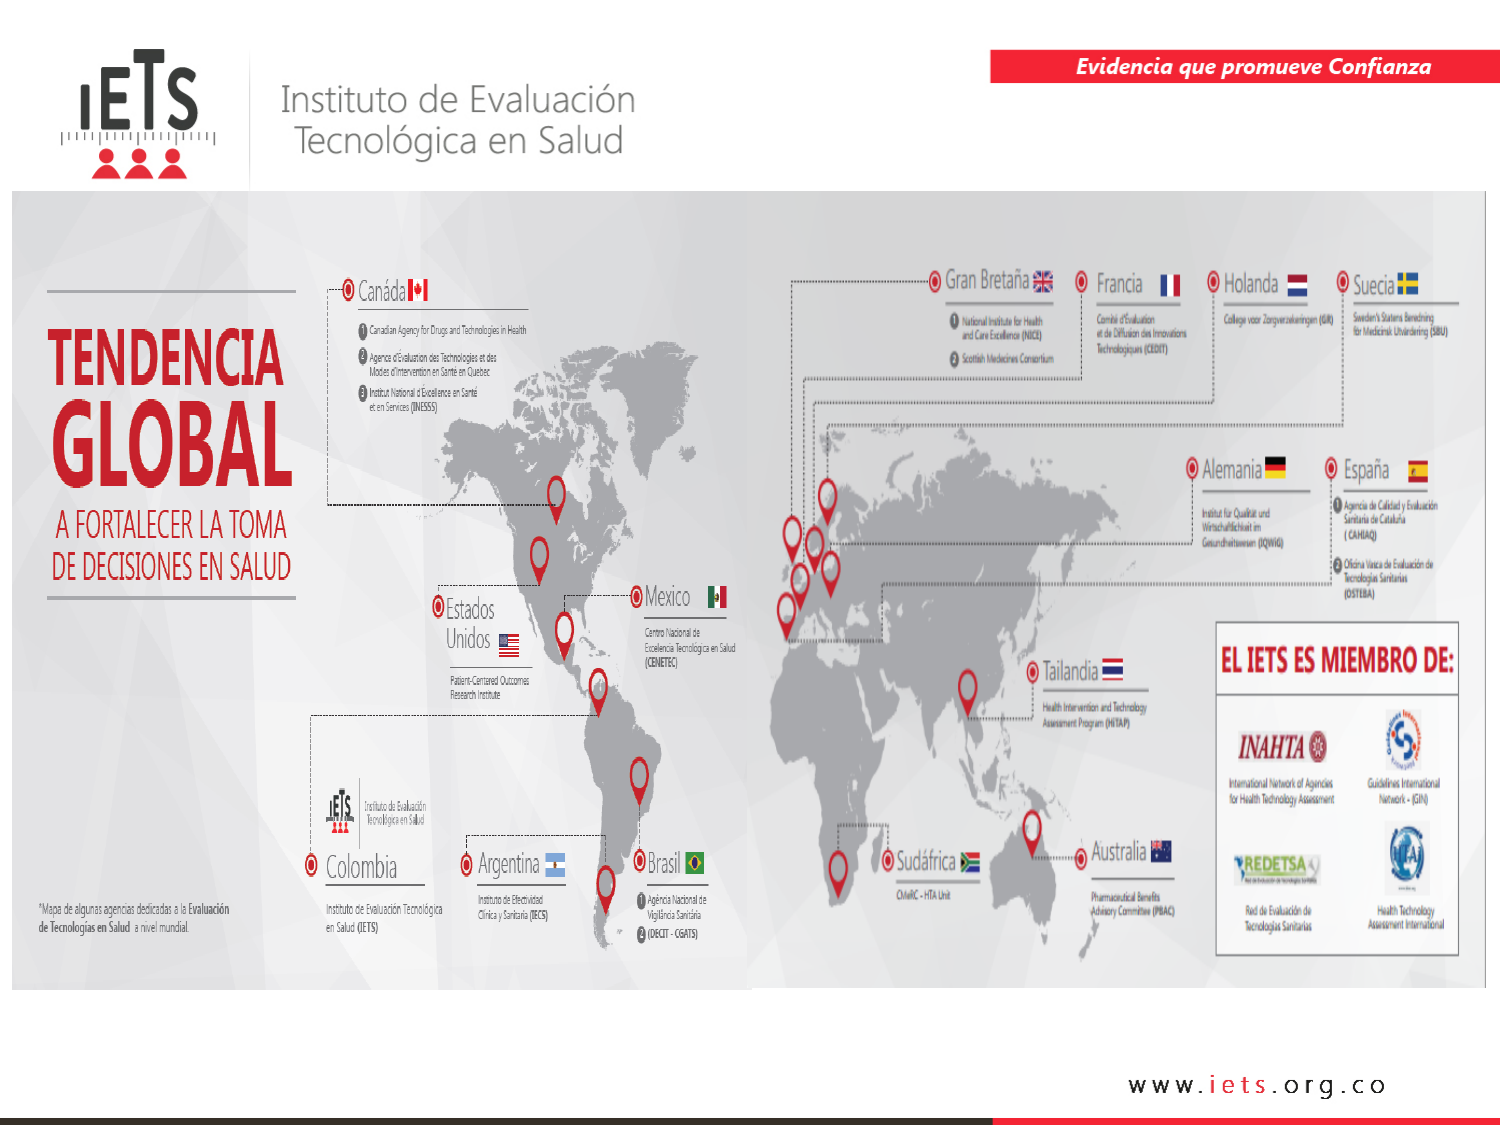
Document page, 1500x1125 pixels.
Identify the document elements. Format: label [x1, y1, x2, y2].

text_box [12, 191, 1486, 989]
picture [0, 0, 1500, 1125]
